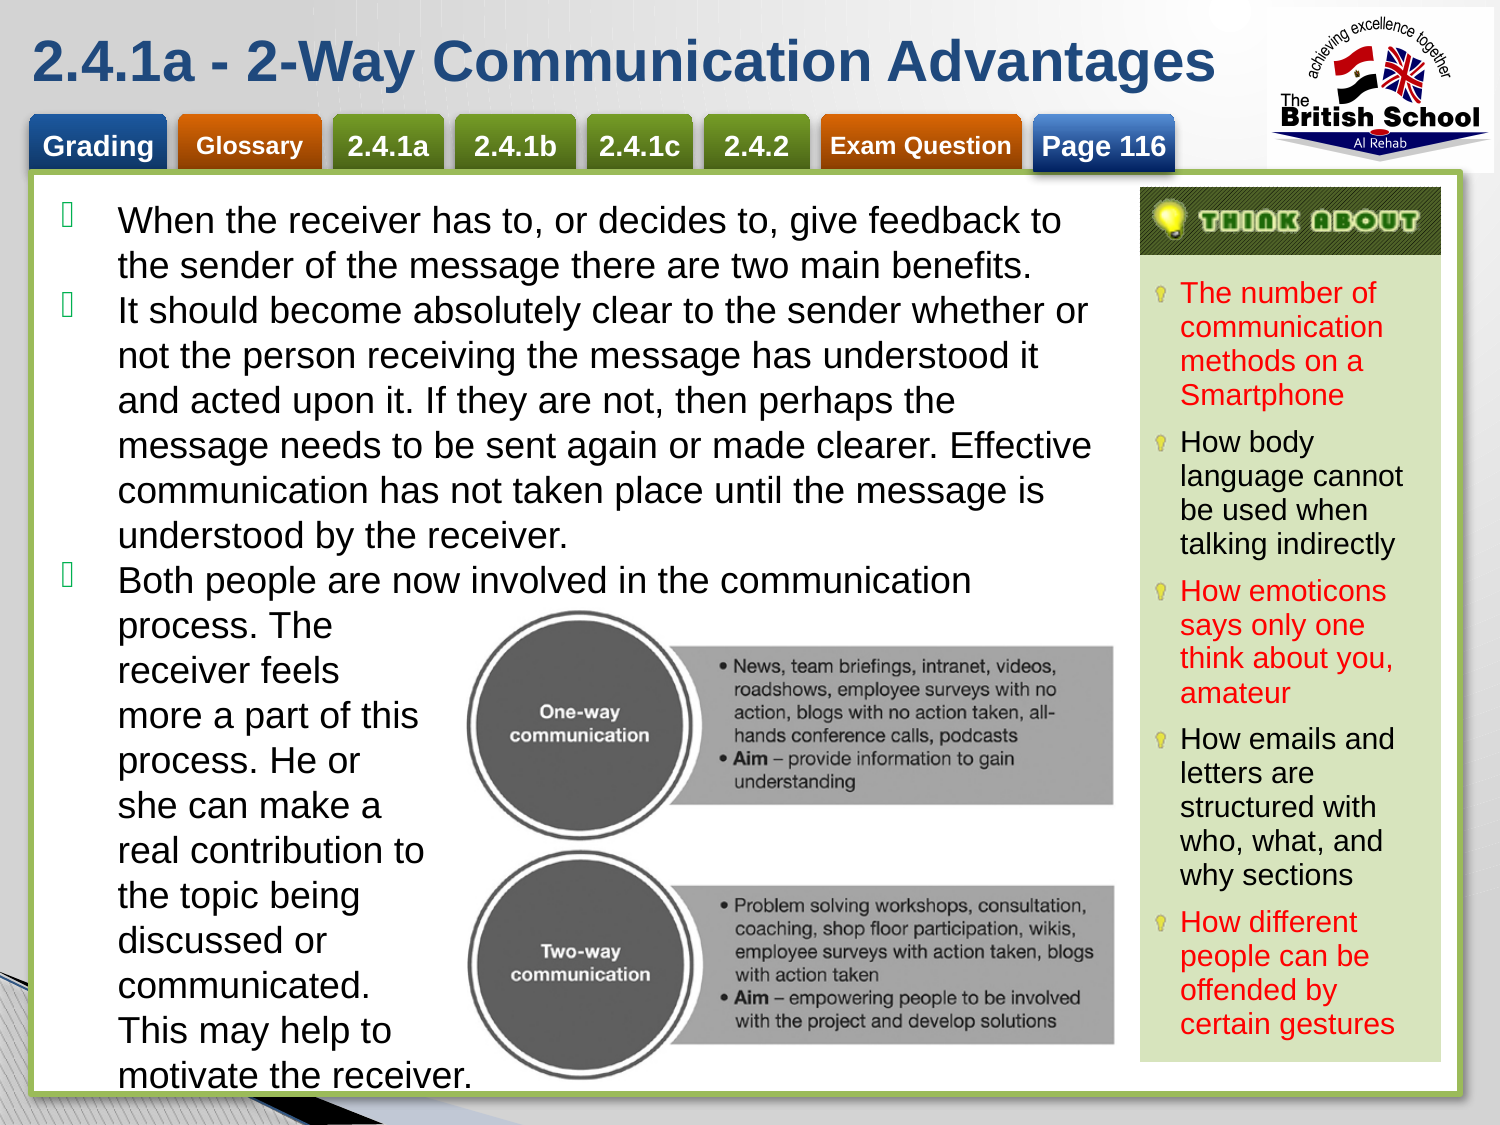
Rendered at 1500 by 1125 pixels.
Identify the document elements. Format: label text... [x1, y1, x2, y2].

picture [1151, 196, 1425, 245]
text_box Page 116 [1033, 113, 1176, 173]
title 2.4.1a - 2-Way Communication Advantages [17, 7, 1270, 110]
table_cell The number of communication methods on a Smartphone How body language cannot be used when talking indirectly How emoticons says only one think about you, amateur How emails and letters are structured with who, what, and why sections How different people can be offended by certain gestures [1140, 255, 1441, 1062]
picture [1151, 282, 1169, 304]
text_box When the receiver has to, or decides to, give feedback to the sender of the message there are two main benefits. It should become absolutely clear to the sender whether or not the person receiving the message has understood it and acted upon it. If they are not, then perhaps the message needs to be sent again or made clearer. Effective communication has not taken place until the message is understood by the receiver. Both people are now involved in the communication process. The receiver feels more a part of this process. He or she can make a real contribution to the topic being discussed or communicated. This may help to motivate the receiver. [46, 188, 1123, 1104]
picture [1151, 728, 1169, 750]
picture [1151, 911, 1169, 933]
picture [1151, 579, 1169, 602]
table_header [1140, 187, 1441, 255]
picture [466, 607, 1117, 1083]
picture [1267, 7, 1495, 173]
picture [281, 1114, 303, 1125]
picture [1151, 431, 1169, 453]
